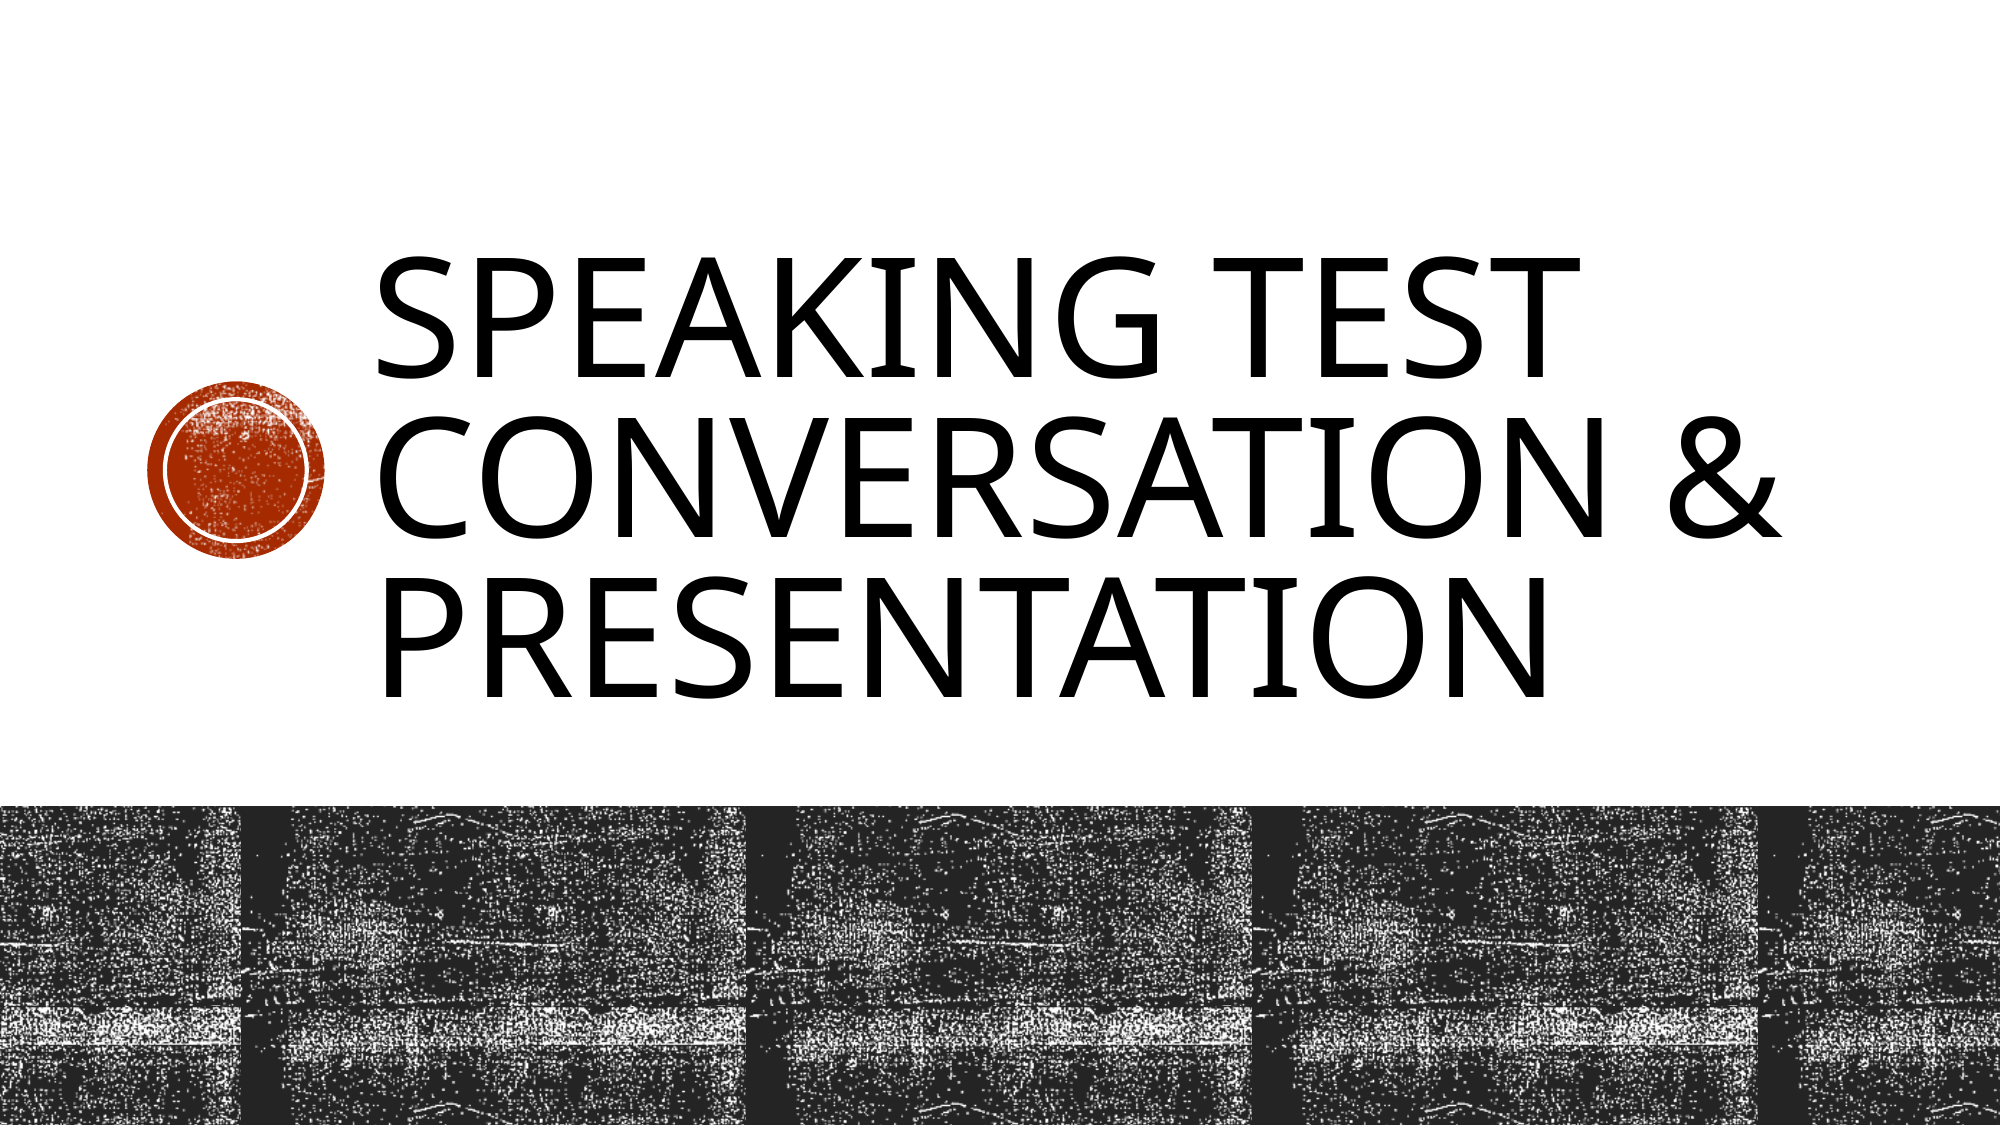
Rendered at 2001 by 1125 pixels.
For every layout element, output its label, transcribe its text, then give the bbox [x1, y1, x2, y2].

title Speaking Test conversation & presentation [355, 201, 1878, 779]
